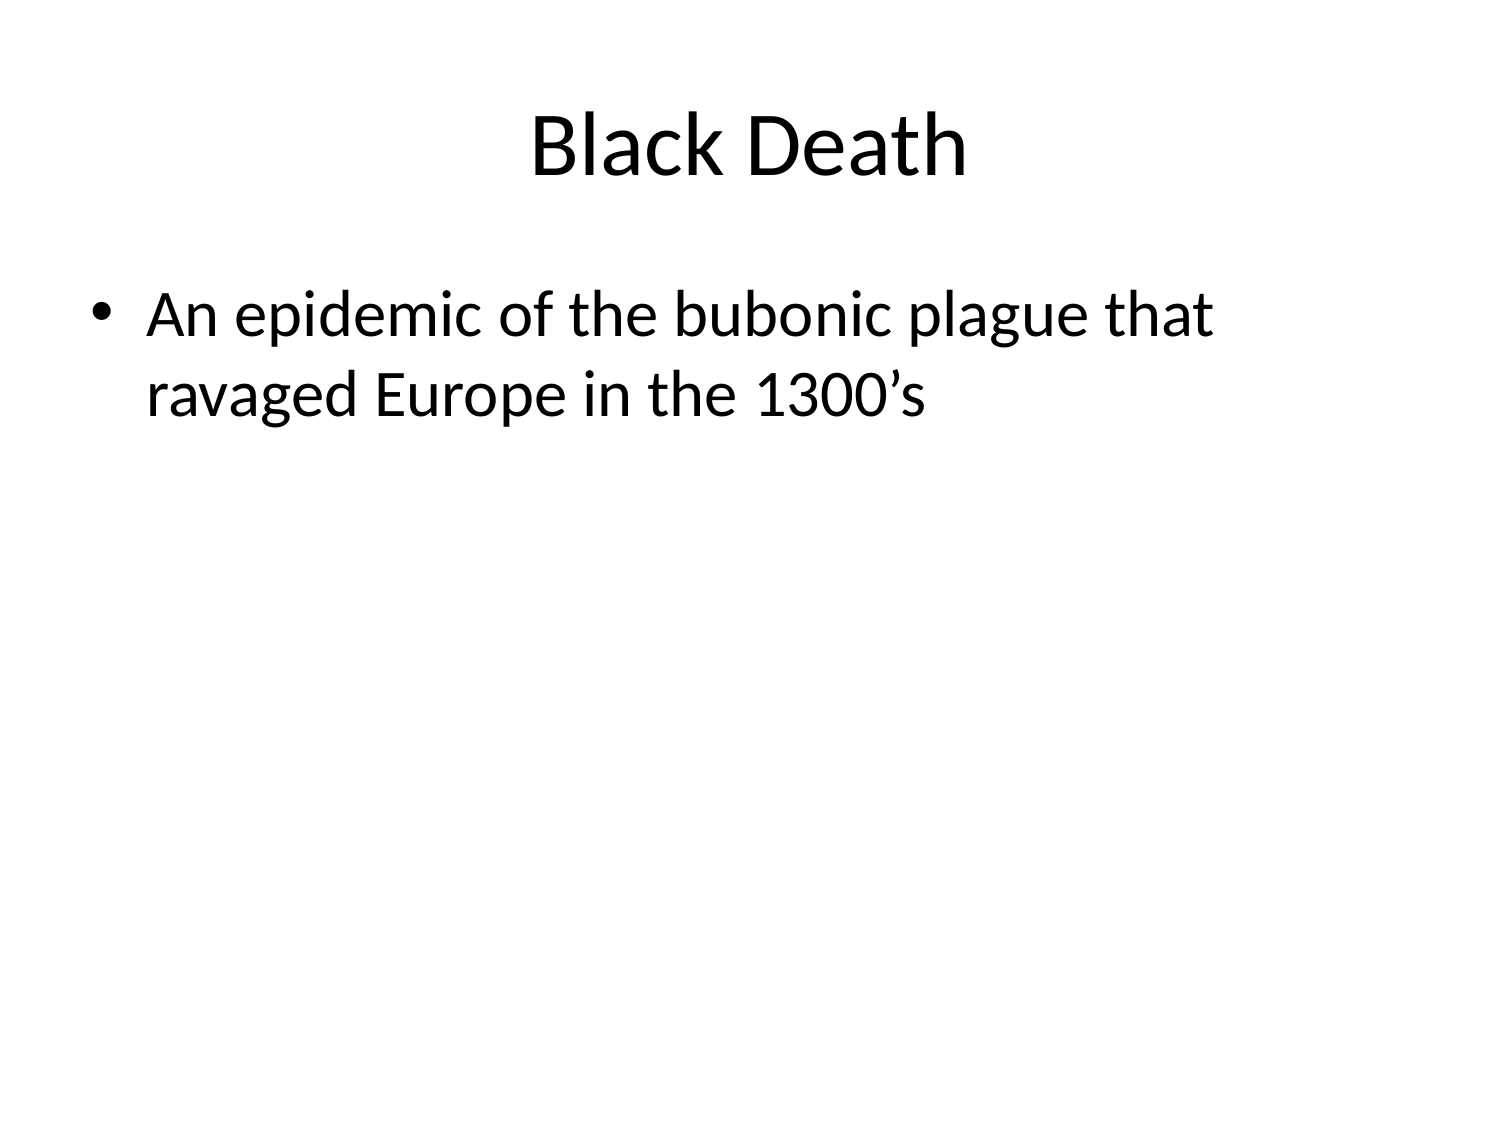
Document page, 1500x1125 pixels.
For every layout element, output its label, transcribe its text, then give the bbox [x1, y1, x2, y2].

title Black Death [75, 45, 1425, 233]
list An epidemic of the bubonic plague that ravaged Europe in the 1300’s [75, 262, 1425, 1005]
